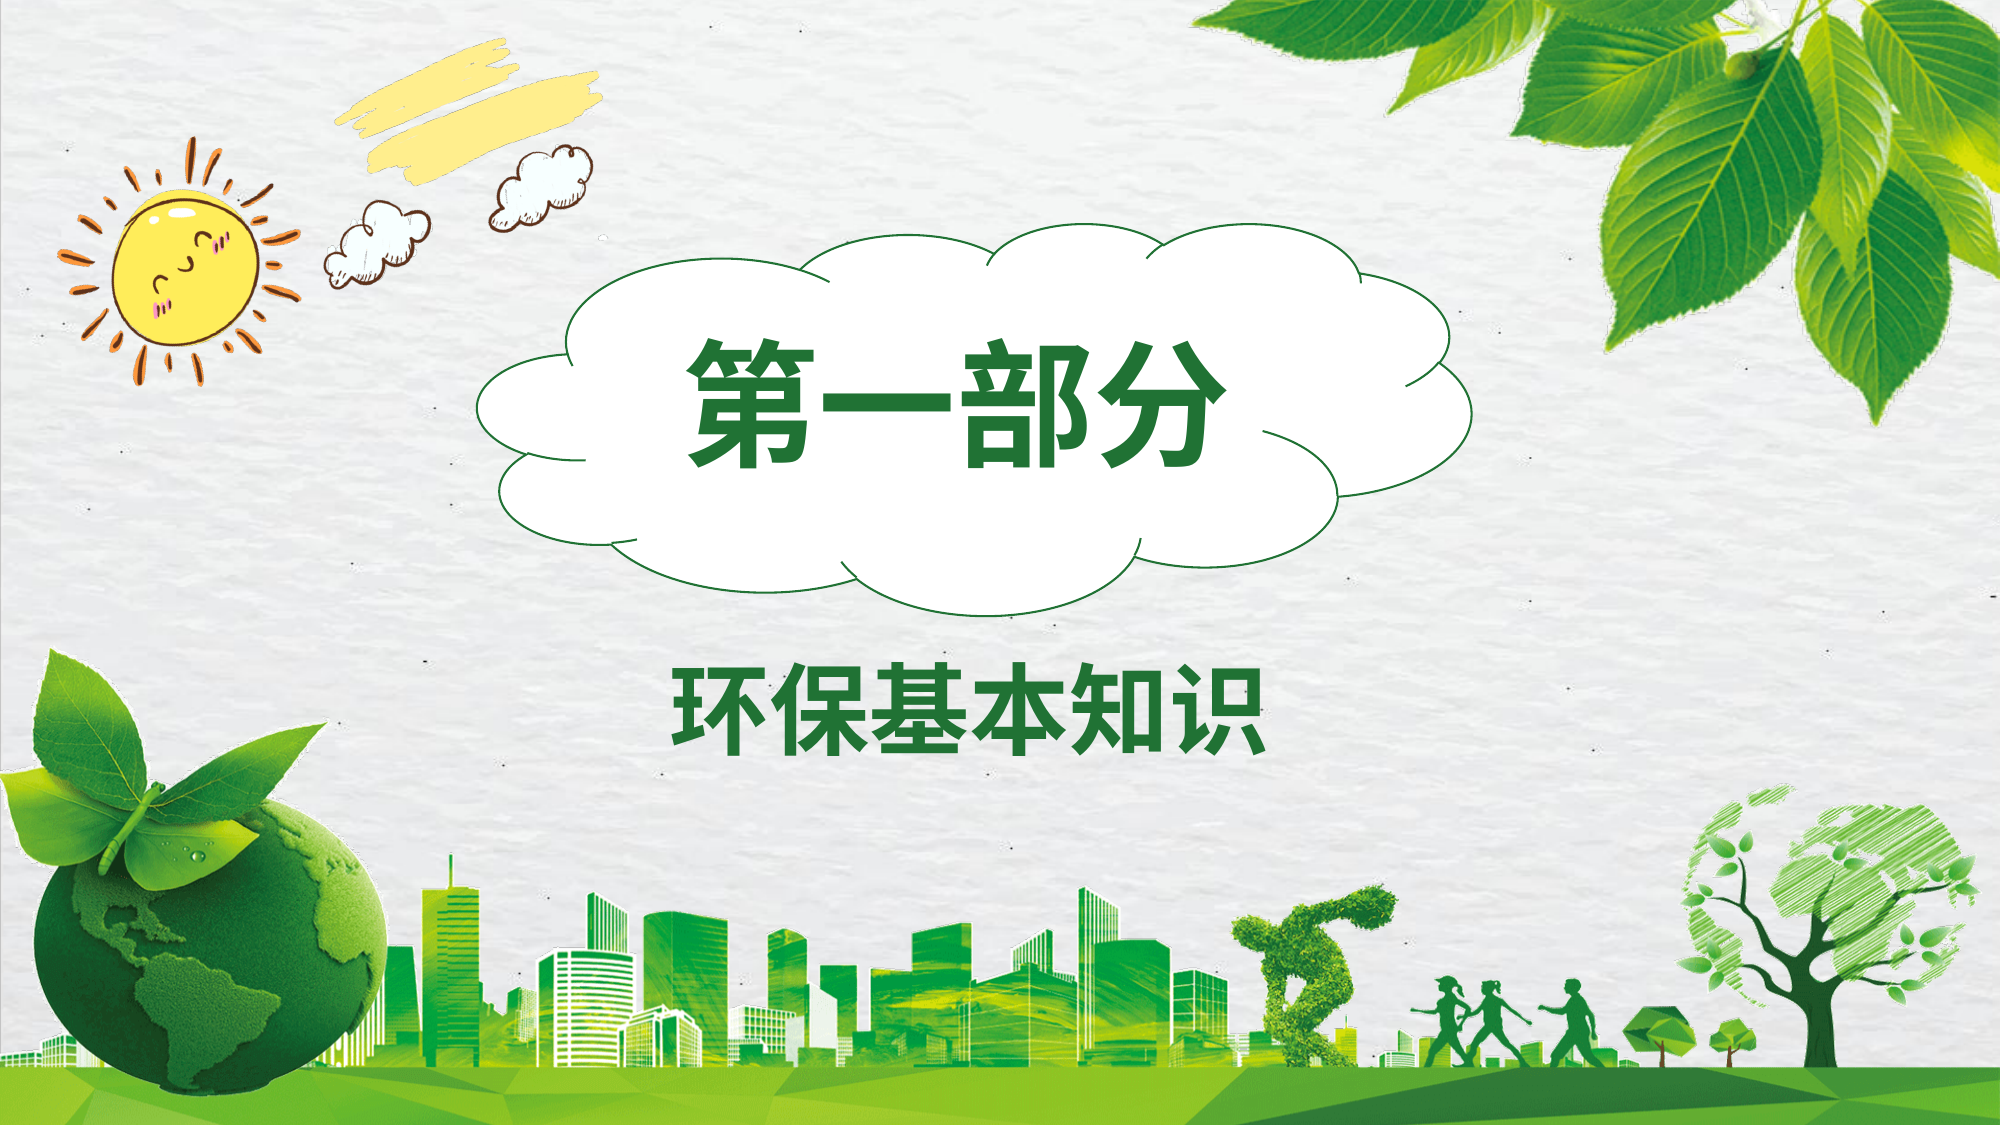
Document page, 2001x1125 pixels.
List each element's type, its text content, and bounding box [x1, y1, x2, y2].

text_box 环保基本知识 [492, 640, 1448, 645]
text_box 第一部分 [666, 311, 1148, 492]
picture [1148, 0, 2000, 500]
picture [28, 0, 656, 435]
picture [0, 645, 2000, 1125]
text_box [475, 223, 1339, 618]
